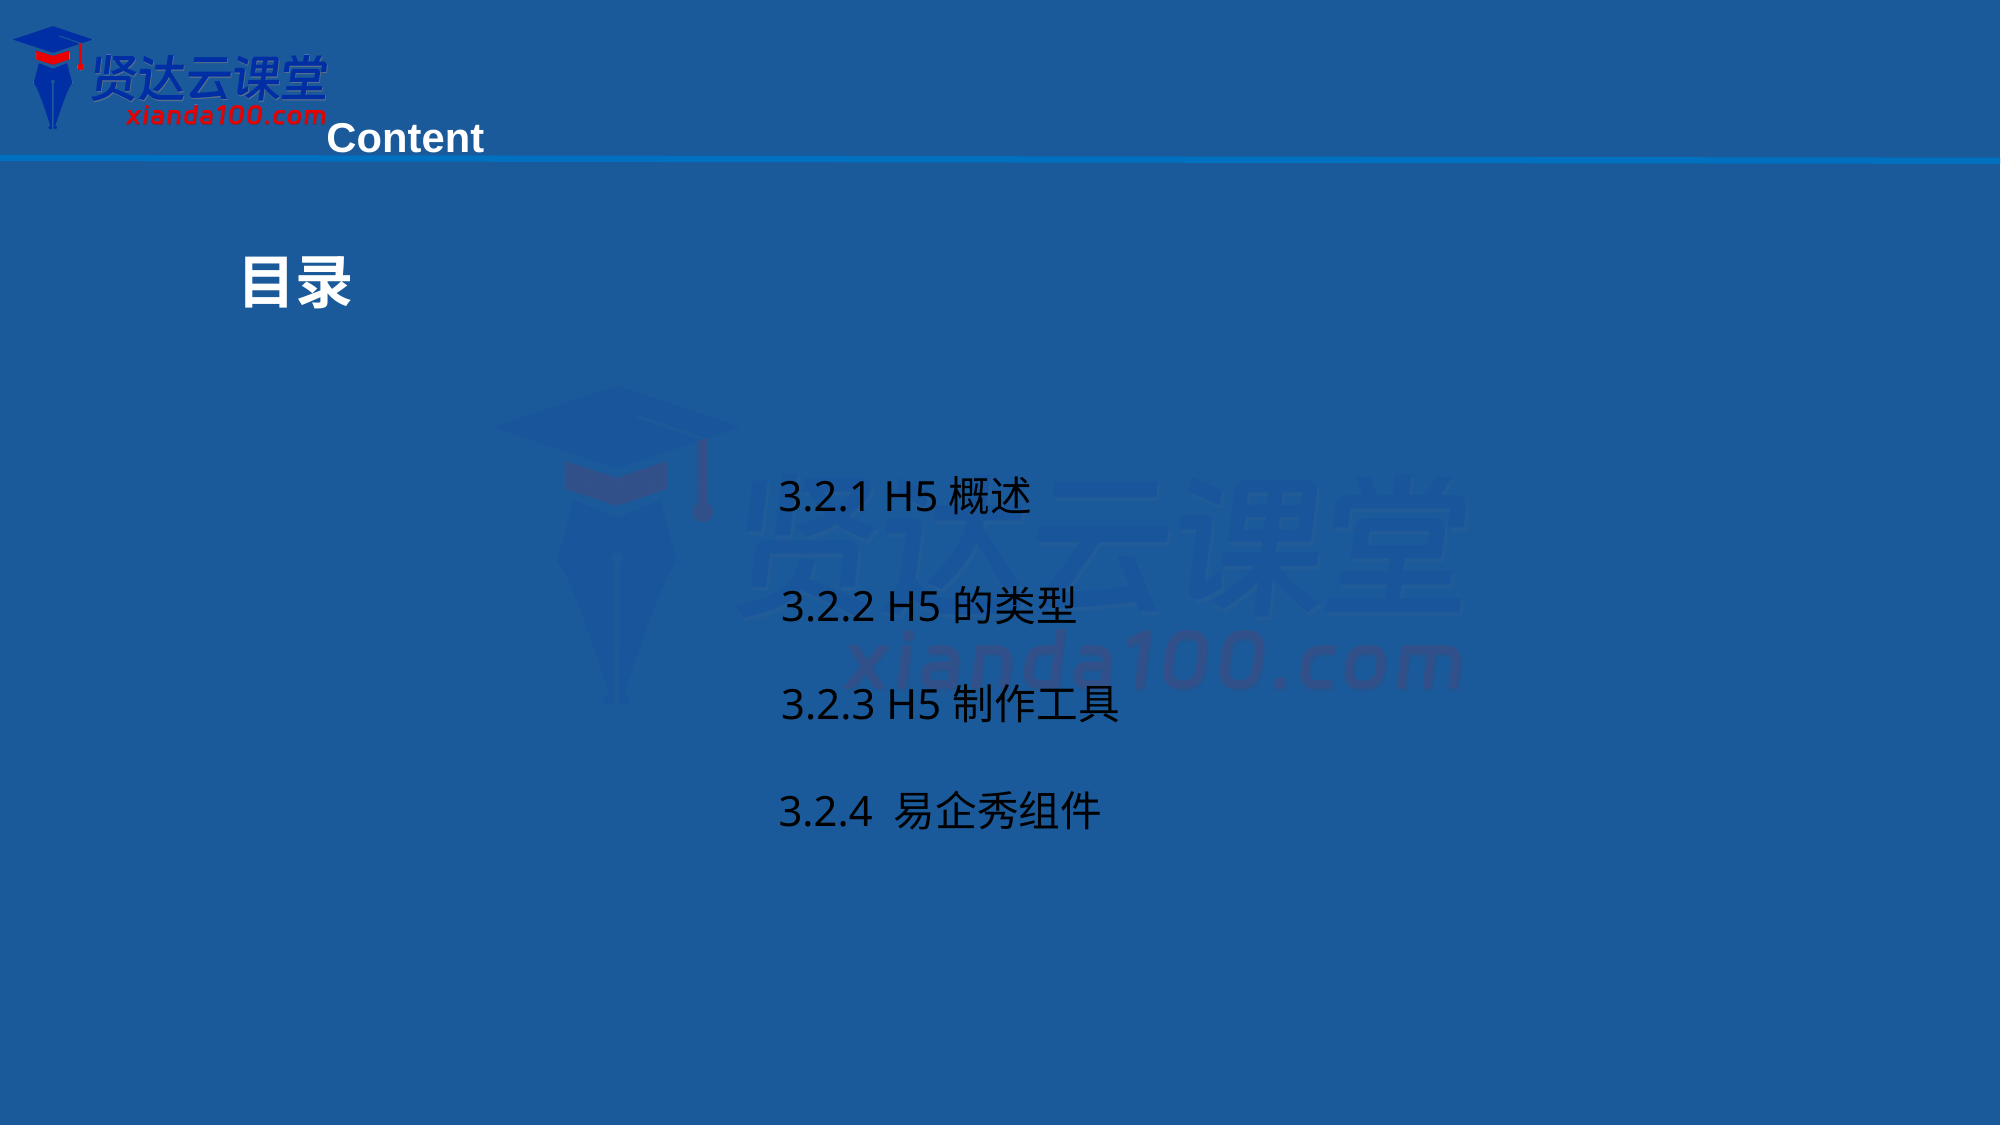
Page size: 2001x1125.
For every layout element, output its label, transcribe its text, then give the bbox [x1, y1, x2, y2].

text_box 3.2.4 易企秀组件 [763, 762, 1485, 857]
text_box Content [311, 103, 767, 169]
text_box 3.2.2 H5的类型 [766, 556, 1487, 651]
picture [0, 7, 353, 155]
text_box 目录 [135, 217, 457, 344]
text_box 3.2.1 H5概述 [763, 447, 1485, 542]
text_box 3.2.3 H5制作工具 [766, 654, 1487, 749]
